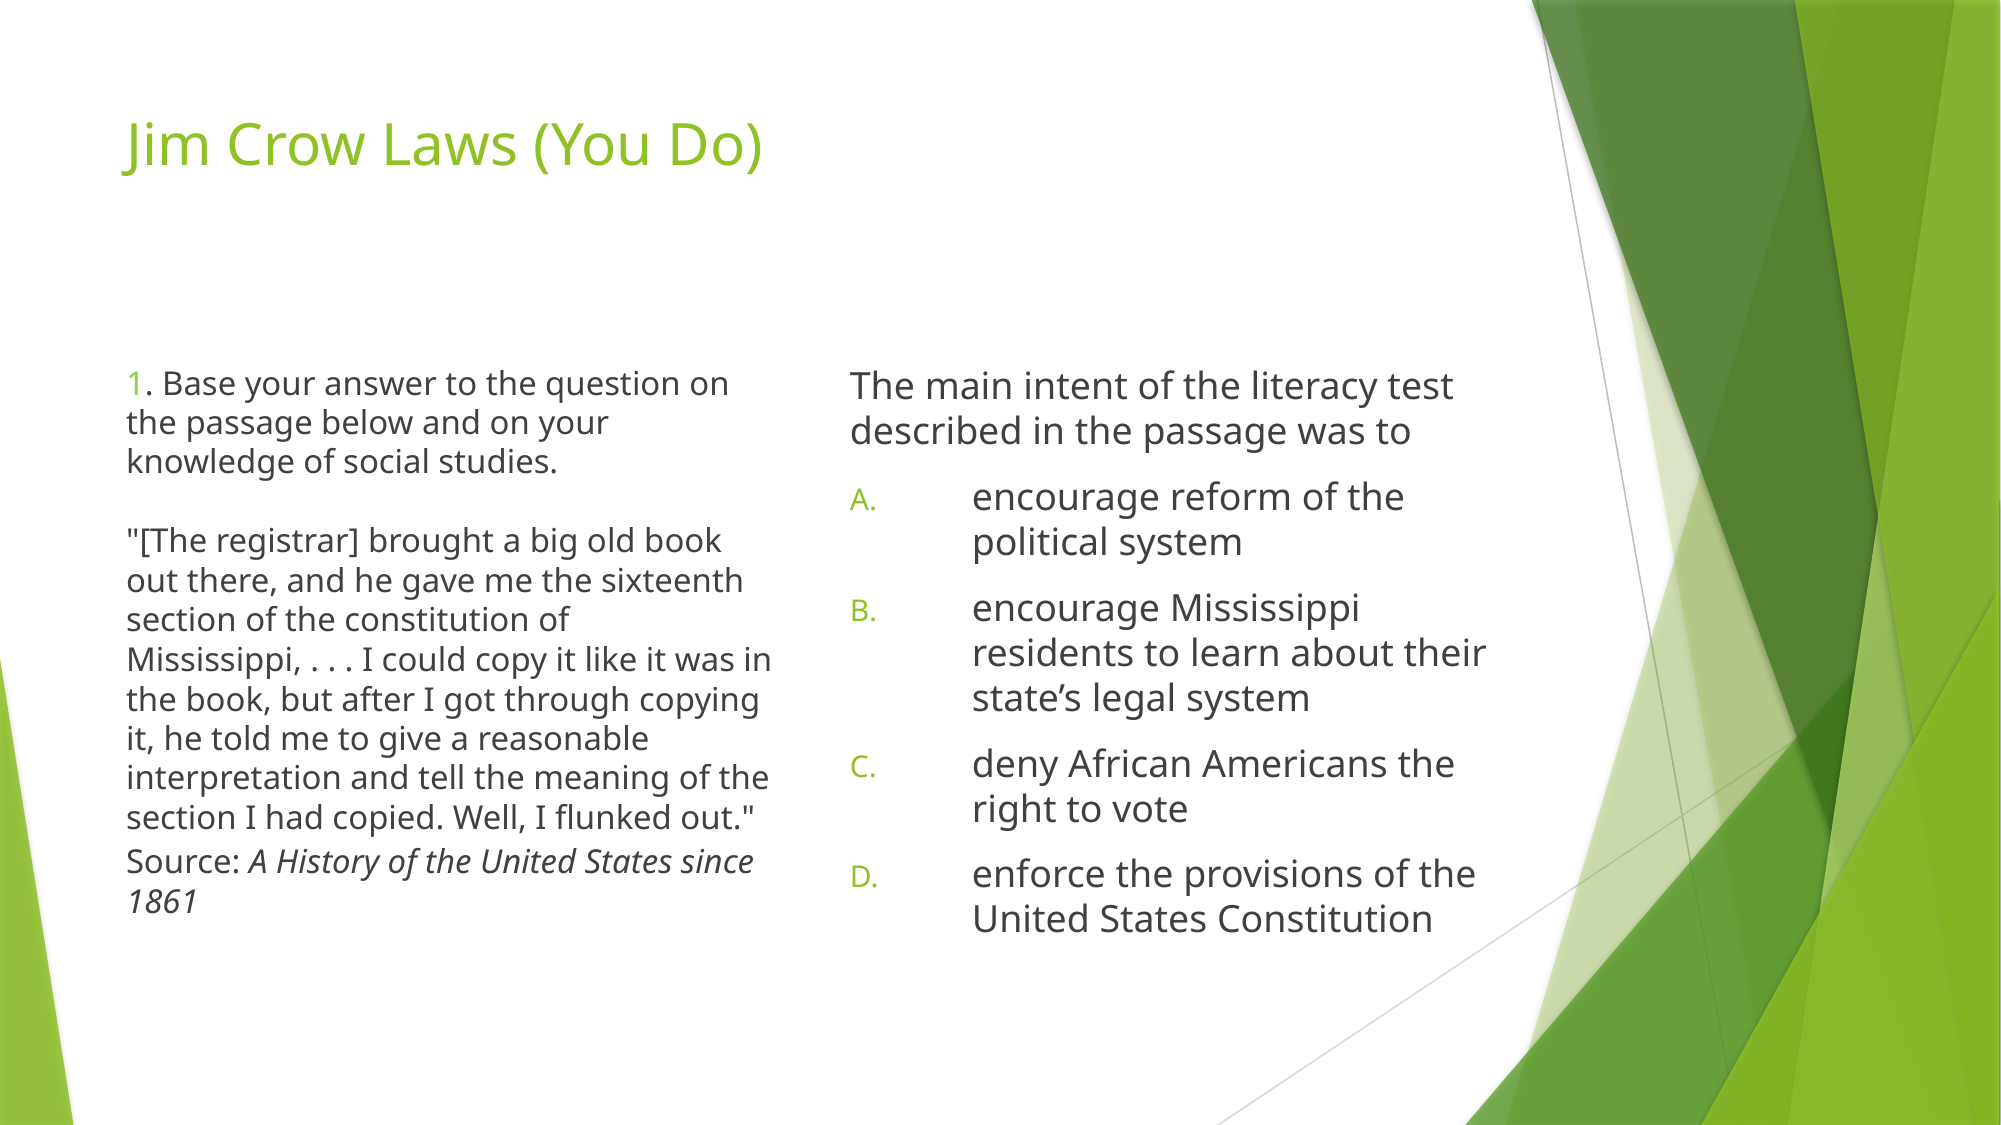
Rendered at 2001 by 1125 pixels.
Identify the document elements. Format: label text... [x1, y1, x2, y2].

list The main intent of the literacy test described in the passage was to encourage reform of the political system encourage Mississippi residents to learn about their state’s legal system deny African Americans the right to vote enforce the provisions of the United States Constitution [834, 354, 1522, 992]
title Jim Crow Laws (You Do) [111, 99, 1522, 317]
list 1. Base your answer to the question on the passage below and on your knowledge of social studies. "[The registrar] brought a big old book out there, and he gave me the sixteenth section of the constitution of Mississippi, . . . I could copy it like it was in the book, but after I got through copying it, he told me to give a reasonable interpretation and tell the meaning of the section I had copied. Well, I flunked out." Source: A History of the United States since 1861 [111, 354, 798, 992]
